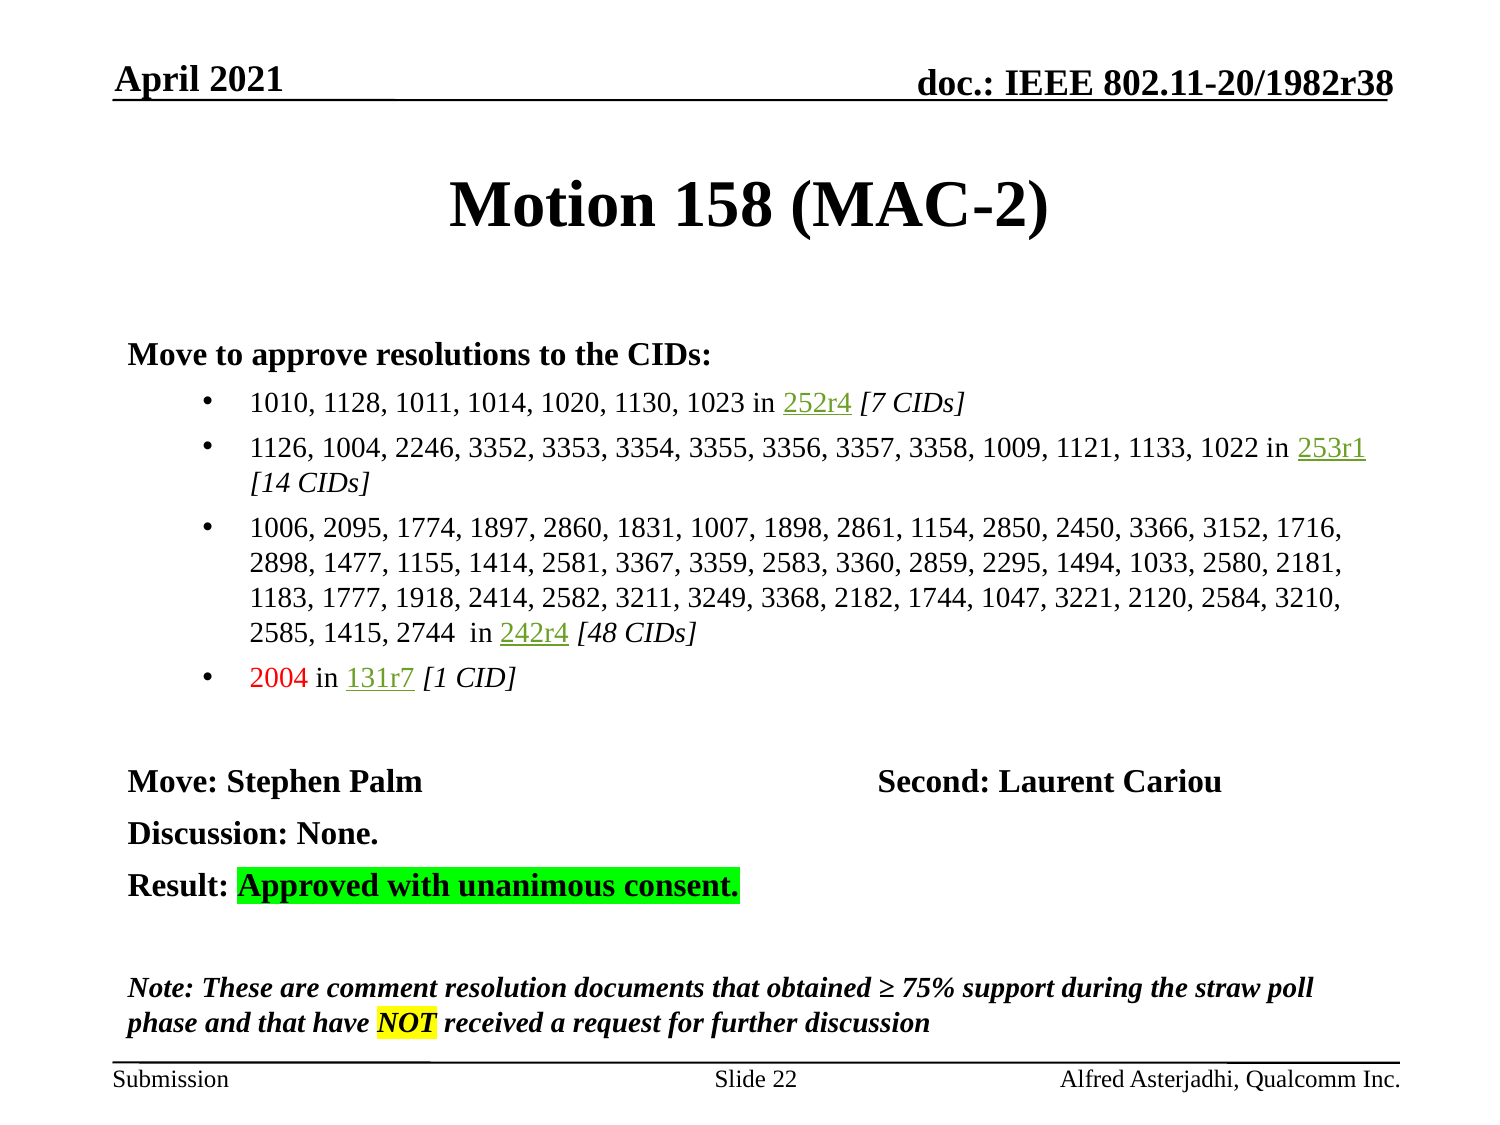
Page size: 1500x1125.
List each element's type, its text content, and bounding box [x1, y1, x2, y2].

footer Alfred Asterjadhi, Qualcomm Inc. [878, 1061, 1402, 1093]
title Motion 158 (MAC-2) [112, 112, 1388, 288]
list Move to approve resolutions to the CIDs: 1010, 1128, 1011, 1014, 1020, 1130, 1023 in 252r4 [7 CIDs] 1126, 1004, 2246, 3352, 3353, 3354, 3355, 3356, 3357, 3358, 1009, 1121, 1133, 1022 in 253r1 [14 CIDs] 1006, 2095, 1774, 1897, 2860, 1831, 1007, 1898, 2861, 1154, 2850, 2450, 3366, 3152, 1716, 2898, 1477, 1155, 1414, 2581, 3367, 3359, 2583, 3360, 2859, 2295, 1494, 1033, 2580, 2181, 1183, 1777, 1918, 2414, 2582, 3211, 3249, 3368, 2182, 1744, 1047, 3221, 2120, 2584, 3210, 2585, 1415, 2744 in 242r4 [48 CIDs] 2004 in 131r7 [1 CID] Move: Stephen Palm Second: Laurent Cariou Discussion: None. Result: Approved with unanimous consent. Note: These are comment resolution documents that obtained ≥ 75% support during the straw poll phase and that have NOT received a request for further discussion [112, 324, 1388, 1063]
slide_number Slide 22 [712, 1061, 800, 1123]
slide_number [114, 54, 423, 100]
